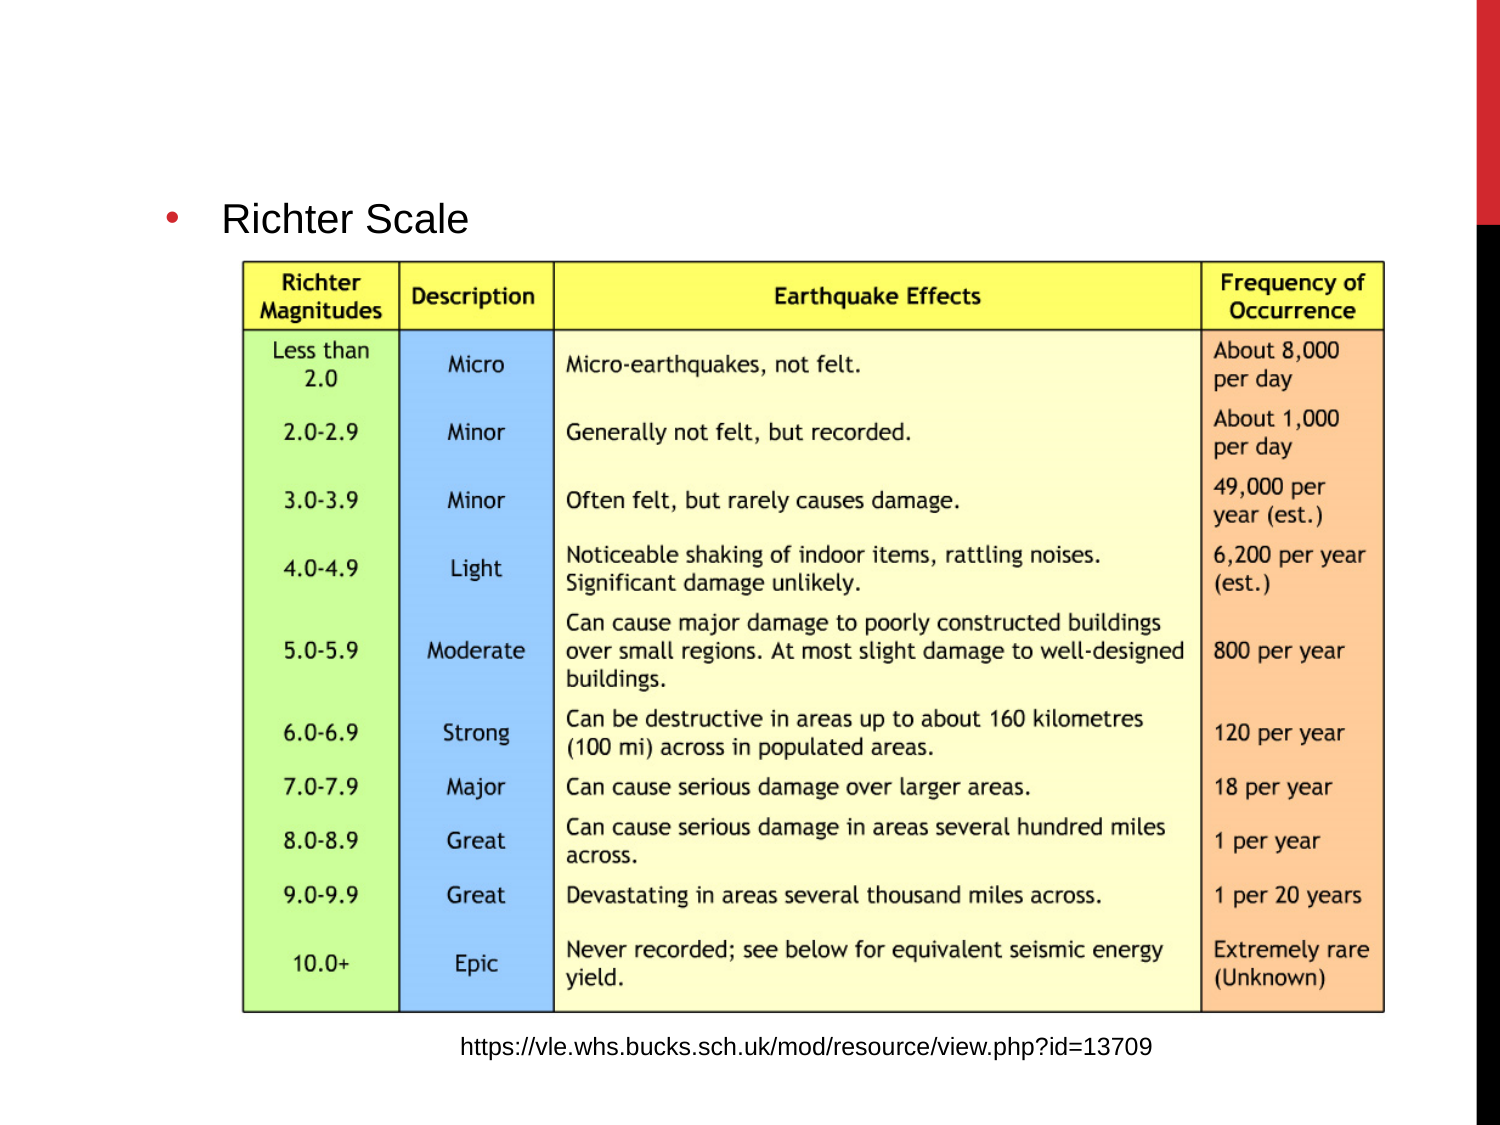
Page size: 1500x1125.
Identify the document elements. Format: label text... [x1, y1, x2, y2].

picture [239, 260, 1402, 1024]
list Richter Scale [75, 113, 1325, 1005]
text_box https://vle.whs.bucks.sch.uk/mod/resource/view.php?id=13709 [445, 1028, 1196, 1068]
